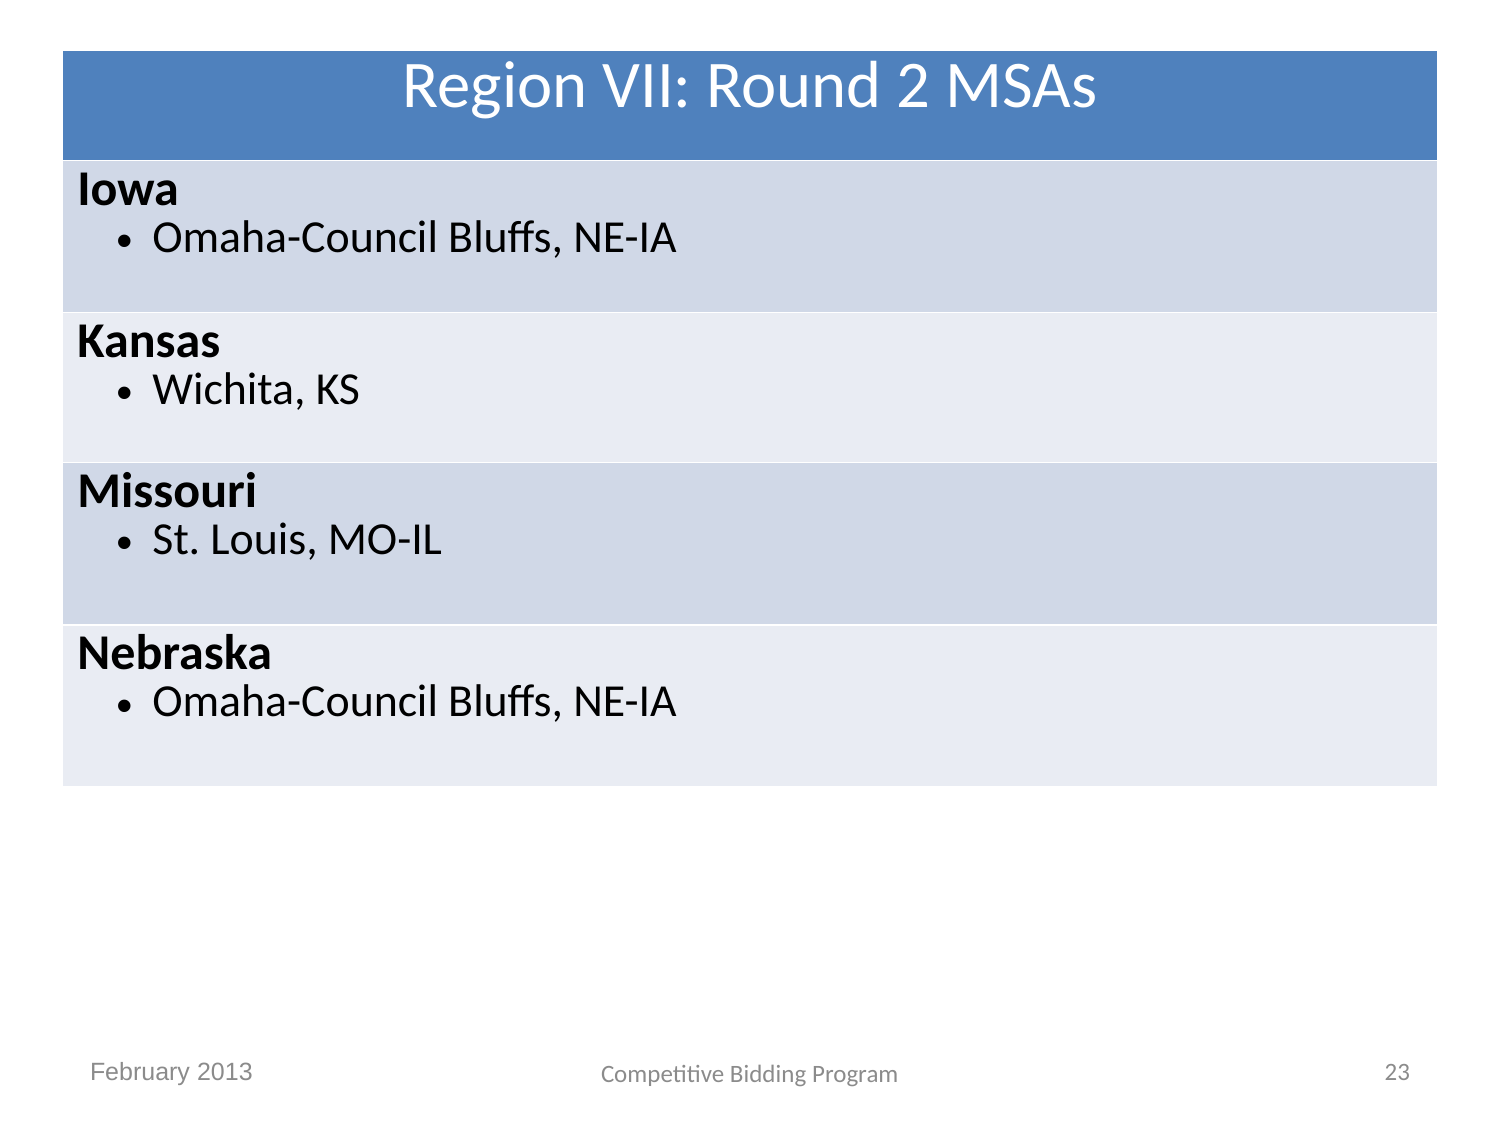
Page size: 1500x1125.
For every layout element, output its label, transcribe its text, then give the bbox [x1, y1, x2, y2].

table_cell Missouri St. Louis, MO-IL [63, 463, 1437, 624]
slide_number 23 [1074, 1040, 1425, 1100]
table_cell Nebraska Omaha-Council Bluffs, NE-IA [63, 626, 1437, 786]
footer Competitive Bidding Program [512, 1042, 988, 1103]
table_cell Iowa Omaha-Council Bluffs, NE-IA [63, 161, 1437, 312]
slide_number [75, 1040, 425, 1100]
table_cell Kansas Wichita, KS [63, 313, 1437, 462]
table_header Region VII: Round 2 MSAs [63, 51, 1437, 160]
